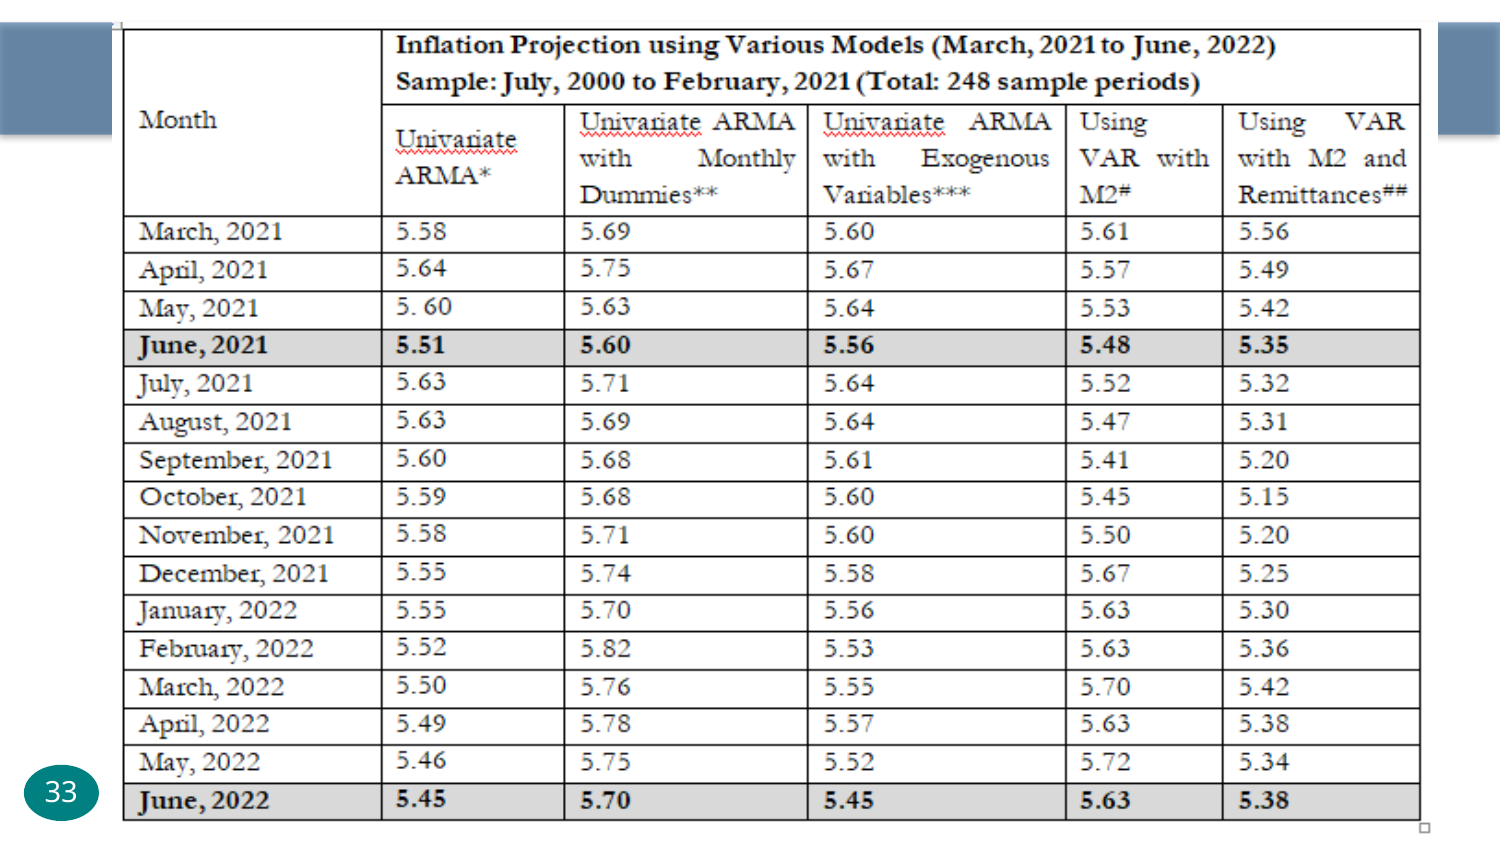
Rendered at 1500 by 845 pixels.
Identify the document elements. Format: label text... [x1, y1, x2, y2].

picture [112, 21, 1438, 837]
slide_number 33 [23, 764, 99, 822]
